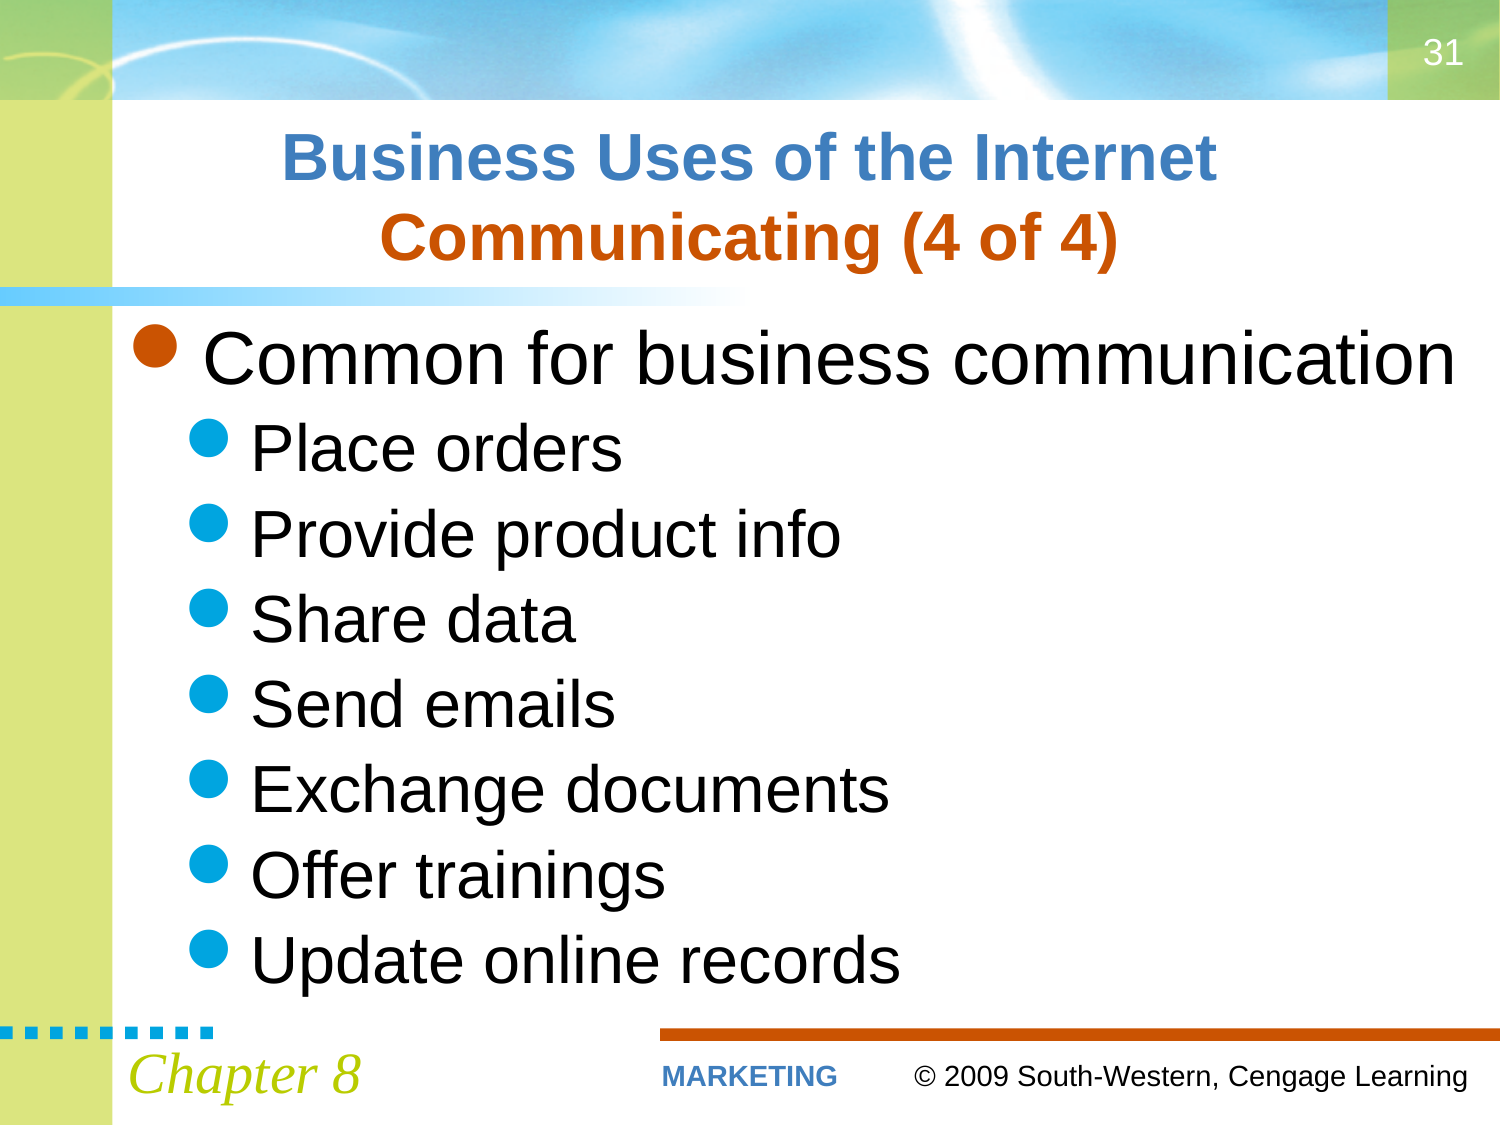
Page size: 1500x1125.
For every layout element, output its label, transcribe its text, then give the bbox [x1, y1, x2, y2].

footer Chapter 8 [112, 1026, 638, 1113]
title Business Uses of the Internet Communicating (4 of 4) [112, 99, 1388, 288]
slide_number 31 [1387, 0, 1500, 101]
list Common for business communication Place orders Provide product info Share data Send emails Exchange documents Offer trainings Update online records [112, 312, 1476, 1026]
